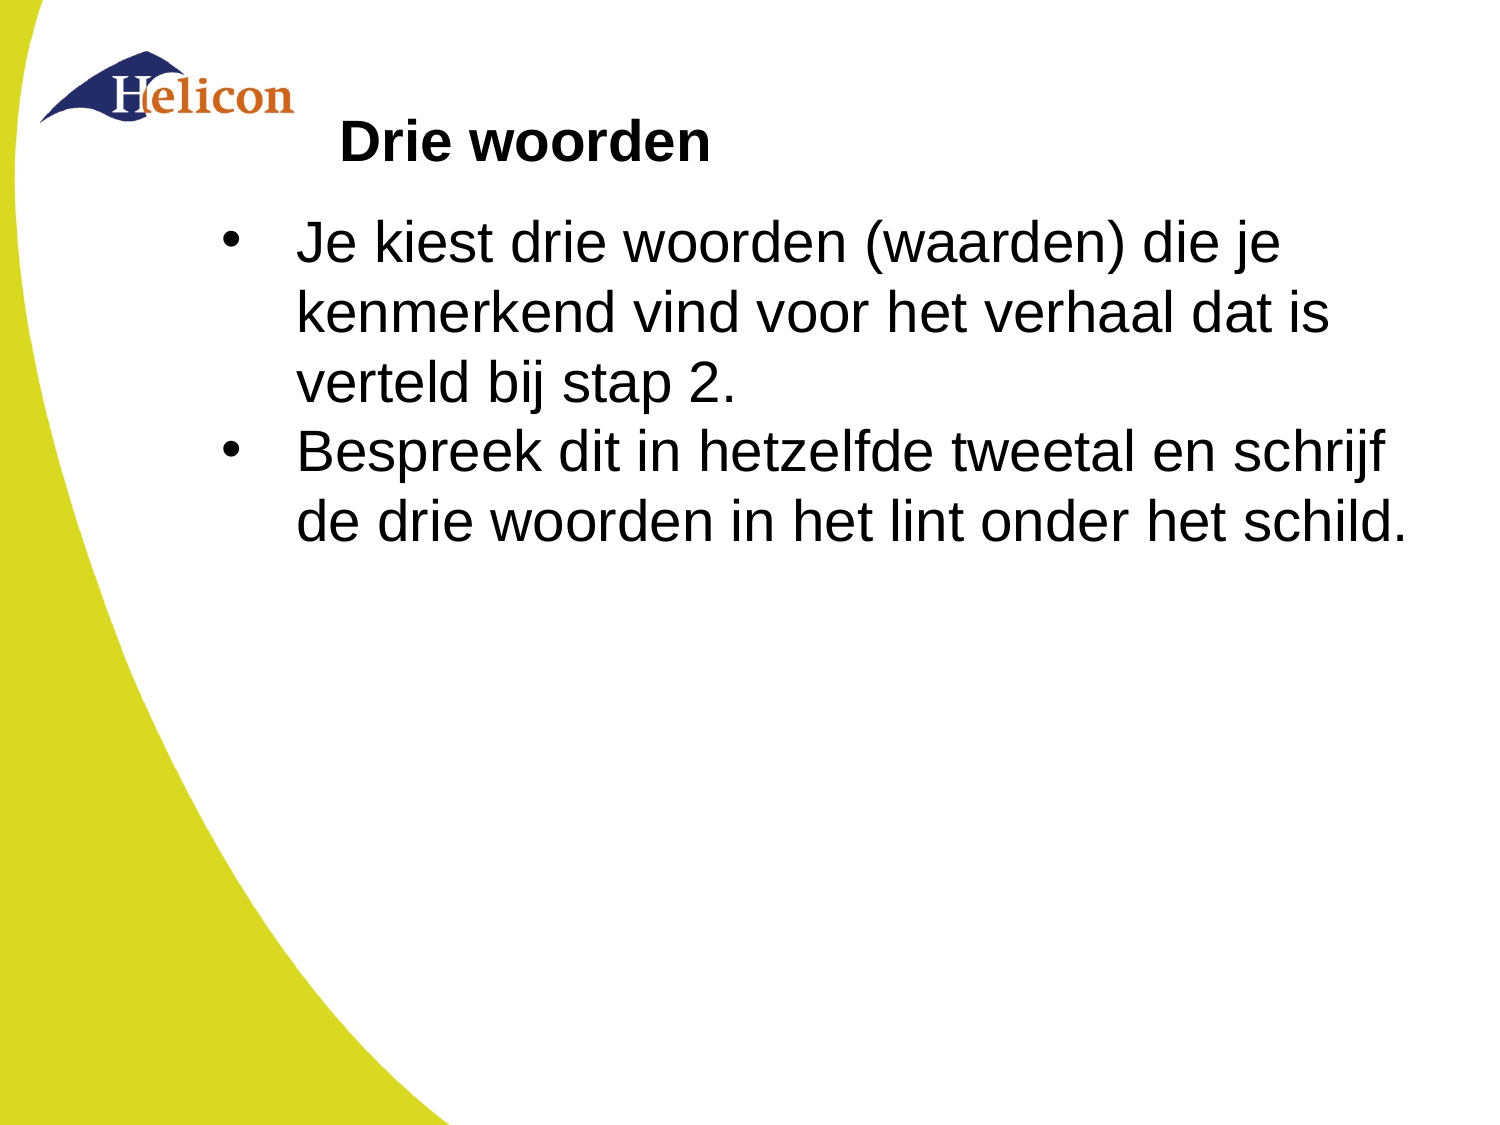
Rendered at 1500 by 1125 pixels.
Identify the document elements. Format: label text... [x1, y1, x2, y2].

picture [0, 0, 1500, 1125]
title Drie woorden [324, 84, 1415, 192]
text_box Je kiest drie woorden (waarden) die je kenmerkend vind voor het verhaal dat is verteld bij stap 2. Bespreek dit in hetzelfde tweetal en schrijf de drie woorden in het lint onder het schild. [206, 196, 1471, 561]
